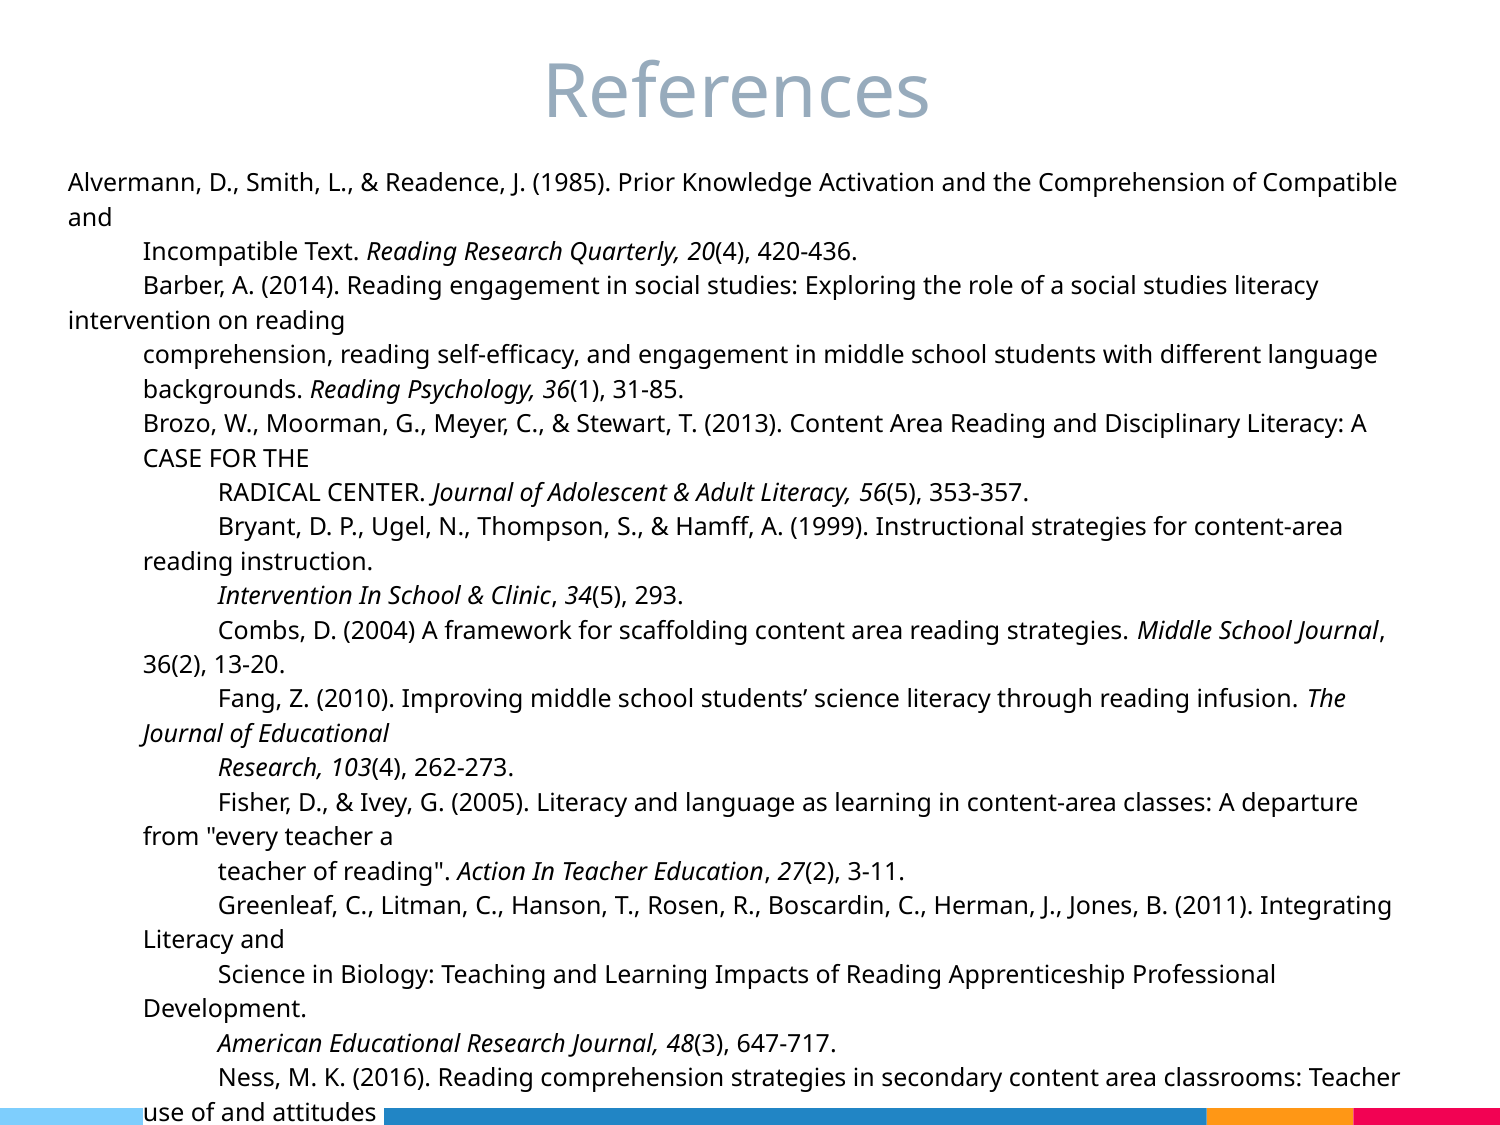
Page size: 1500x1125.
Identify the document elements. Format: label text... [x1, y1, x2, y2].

title References [206, 14, 1267, 147]
list Alvermann, D., Smith, L., & Readence, J. (1985). Prior Knowledge Activation and the Comprehension of Compatible and Incompatible Text. Reading Research Quarterly, 20(4), 420-436. Barber, A. (2014). Reading engagement in social studies: Exploring the role of a social studies literacy intervention on reading comprehension, reading self-efficacy, and engagement in middle school students with different language backgrounds. Reading Psychology, 36(1), 31-85. Brozo, W., Moorman, G., Meyer, C., & Stewart, T. (2013). Content Area Reading and Disciplinary Literacy: A CASE FOR THE RADICAL CENTER. Journal of Adolescent & Adult Literacy, 56(5), 353-357. Bryant, D. P., Ugel, N., Thompson, S., & Hamff, A. (1999). Instructional strategies for content-area reading instruction. Intervention In School & Clinic, 34(5), 293. Combs, D. (2004) A framework for scaffolding content area reading strategies. Middle School Journal, 36(2), 13-20. Fang, Z. (2010). Improving middle school students’ science literacy through reading infusion. The Journal of Educational Research, 103(4), 262-273. Fisher, D., & Ivey, G. (2005). Literacy and language as learning in content-area classes: A departure from "every teacher a teacher of reading". Action In Teacher Education, 27(2), 3-11. Greenleaf, C., Litman, C., Hanson, T., Rosen, R., Boscardin, C., Herman, J., Jones, B. (2011). Integrating Literacy and Science in Biology: Teaching and Learning Impacts of Reading Apprenticeship Professional Development. American Educational Research Journal, 48(3), 647-717. Ness, M. K. (2016). Reading comprehension strategies in secondary content area classrooms: Teacher use of and attitudes towards reading comprehension instruction. Reading Horizons (Online), 55(1), 58-84. Neuman, S. B., Kaefer, T., & Pinkham, A. (2014). Building Background Knowledge. Reading Teacher, 68(2), 145-148. Stead, T. (2014) Nurturing the inquiring mind through the nonfiction read-aloud. The Reading Teacher, 67(7), 488-495. [52, 147, 1437, 1078]
